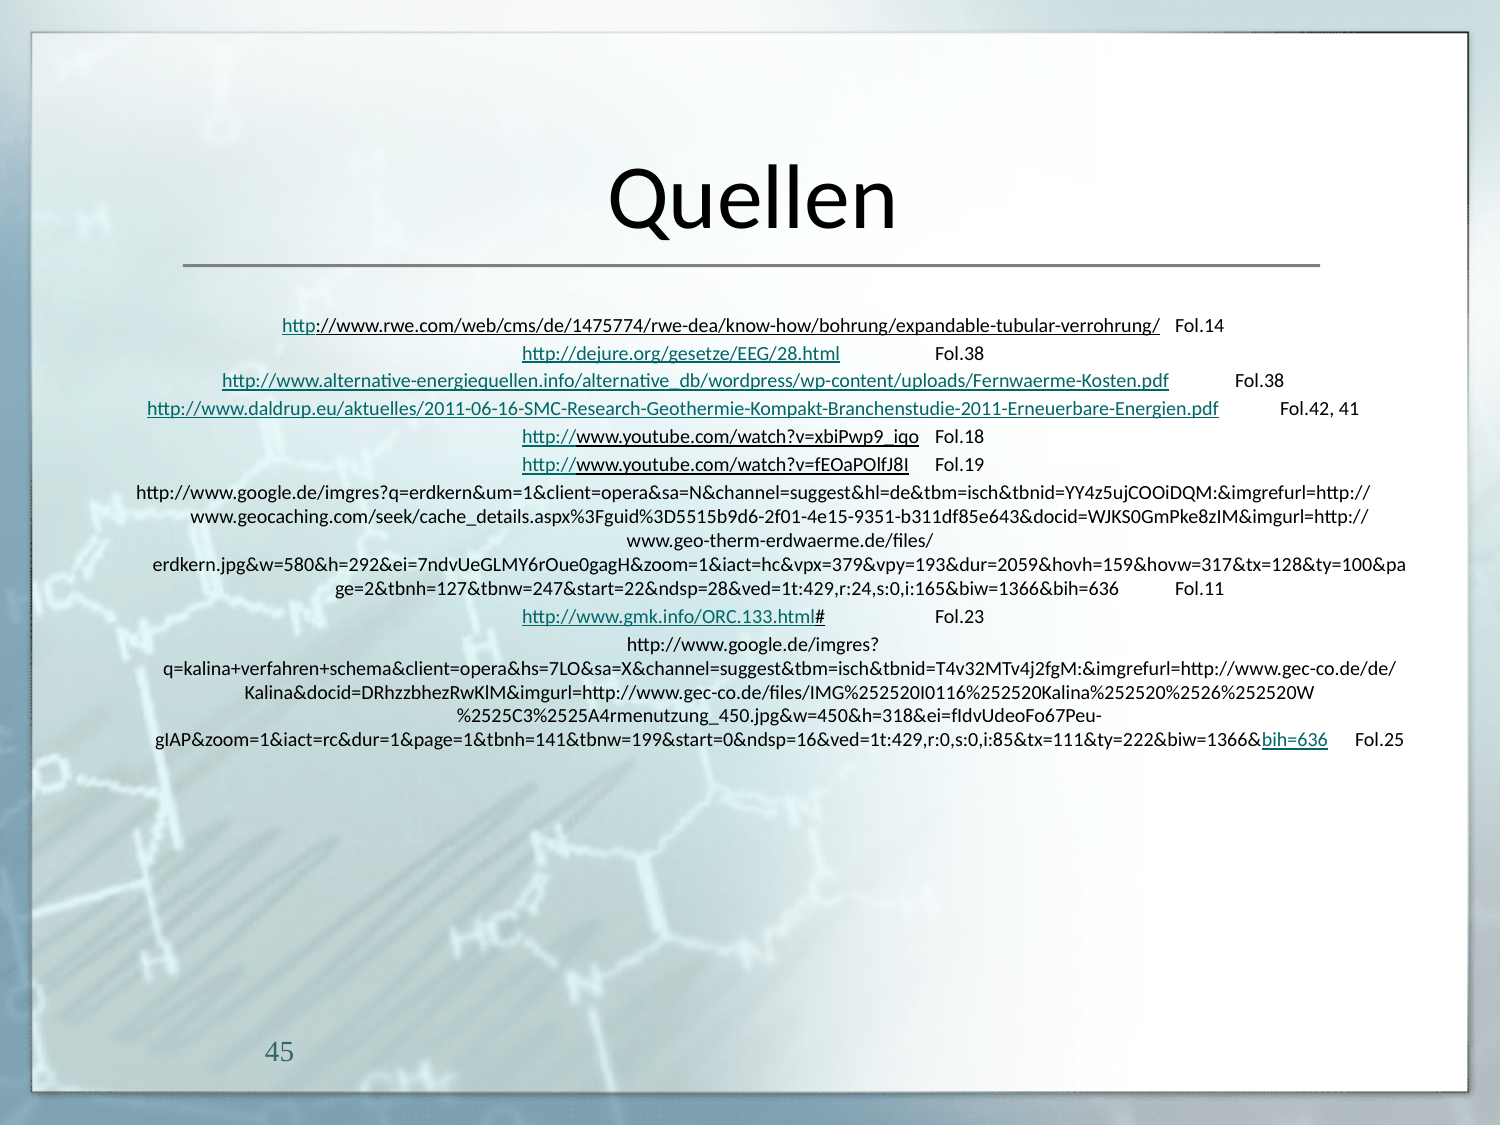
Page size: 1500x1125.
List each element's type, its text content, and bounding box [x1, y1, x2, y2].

slide_number 45 [249, 1024, 463, 1101]
picture [0, 0, 1500, 1125]
list http://www.rwe.com/web/cms/de/1475774/rwe-dea/know-how/bohrung/expandable-tubular-verrohrung/ Fol.14 http://dejure.org/gesetze/EEG/28.html Fol.38 http://www.alternative-energiequellen.info/alternative_db/wordpress/wp-content/uploads/Fernwaerme-Kosten.pdf Fol.38 http://www.daldrup.eu/aktuelles/2011-06-16-SMC-Research-Geothermie-Kompakt-Branchenstudie-2011-Erneuerbare-Energien.pdf Fol.42, 41 http://www.youtube.com/watch?v=xbiPwp9_iqo Fol.18 http://www.youtube.com/watch?v=fEOaPOlfJ8I Fol.19 http://www.google.de/imgres?q=erdkern&um=1&client=opera&sa=N&channel=suggest&hl=de&tbm=isch&tbnid=YY4z5ujCOOiDQM:&imgrefurl=http://www.geocaching.com/seek/cache_details.aspx%3Fguid%3D5515b9d6-2f01-4e15-9351-b311df85e643&docid=WJKS0GmPke8zIM&imgurl=http://www.geo-therm-erdwaerme.de/files/erdkern.jpg&w=580&h=292&ei=7ndvUeGLMY6rOue0gagH&zoom=1&iact=hc&vpx=379&vpy=193&dur=2059&hovh=159&hovw=317&tx=128&ty=100&page=2&tbnh=127&tbnw=247&start=22&ndsp=28&ved=1t:429,r:24,s:0,i:165&biw=1366&bih=636 Fol.11 http://www.gmk.info/ORC.133.html# Fol.23 http://www.google.de/imgres?q=kalina+verfahren+schema&client=opera&hs=7LO&sa=X&channel=suggest&tbm=isch&tbnid=T4v32MTv4j2fgM:&imgrefurl=http://www.gec-co.de/de/Kalina&docid=DRhzzbhezRwKlM&imgurl=http://www.gec-co.de/files/IMG%252520I0116%252520Kalina%252520%2526%252520W%2525C3%2525A4rmenutzung_450.jpg&w=450&h=318&ei=fIdvUdeoFo67Peu-gIAP&zoom=1&iact=rc&dur=1&page=1&tbnh=141&tbnw=199&start=0&ndsp=16&ved=1t:429,r:0,s:0,i:85&tx=111&ty=222&biw=1366&bih=636 Fol.25 [81, 304, 1425, 992]
title Quellen [81, 105, 1425, 279]
